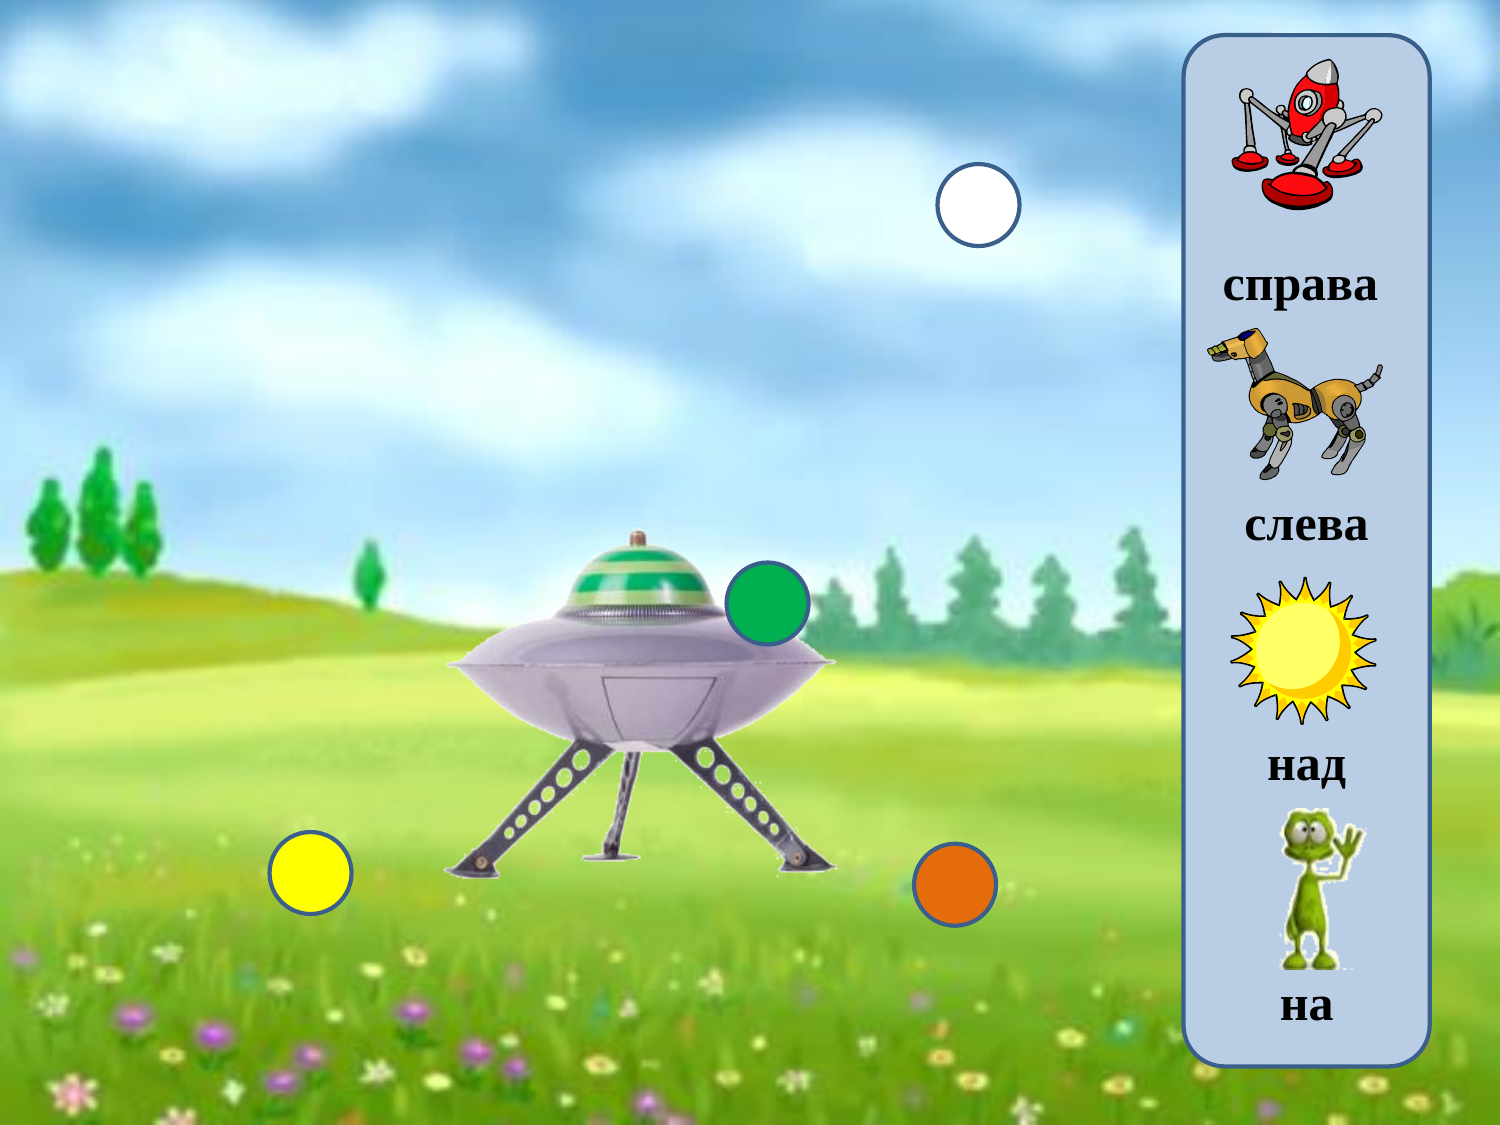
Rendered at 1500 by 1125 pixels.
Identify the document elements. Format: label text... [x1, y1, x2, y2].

picture [0, 0, 1500, 1125]
text_box [911, 841, 999, 928]
text_box [267, 829, 354, 917]
text_box справа слева над на [1181, 32, 1432, 1069]
text_box [935, 161, 1022, 249]
